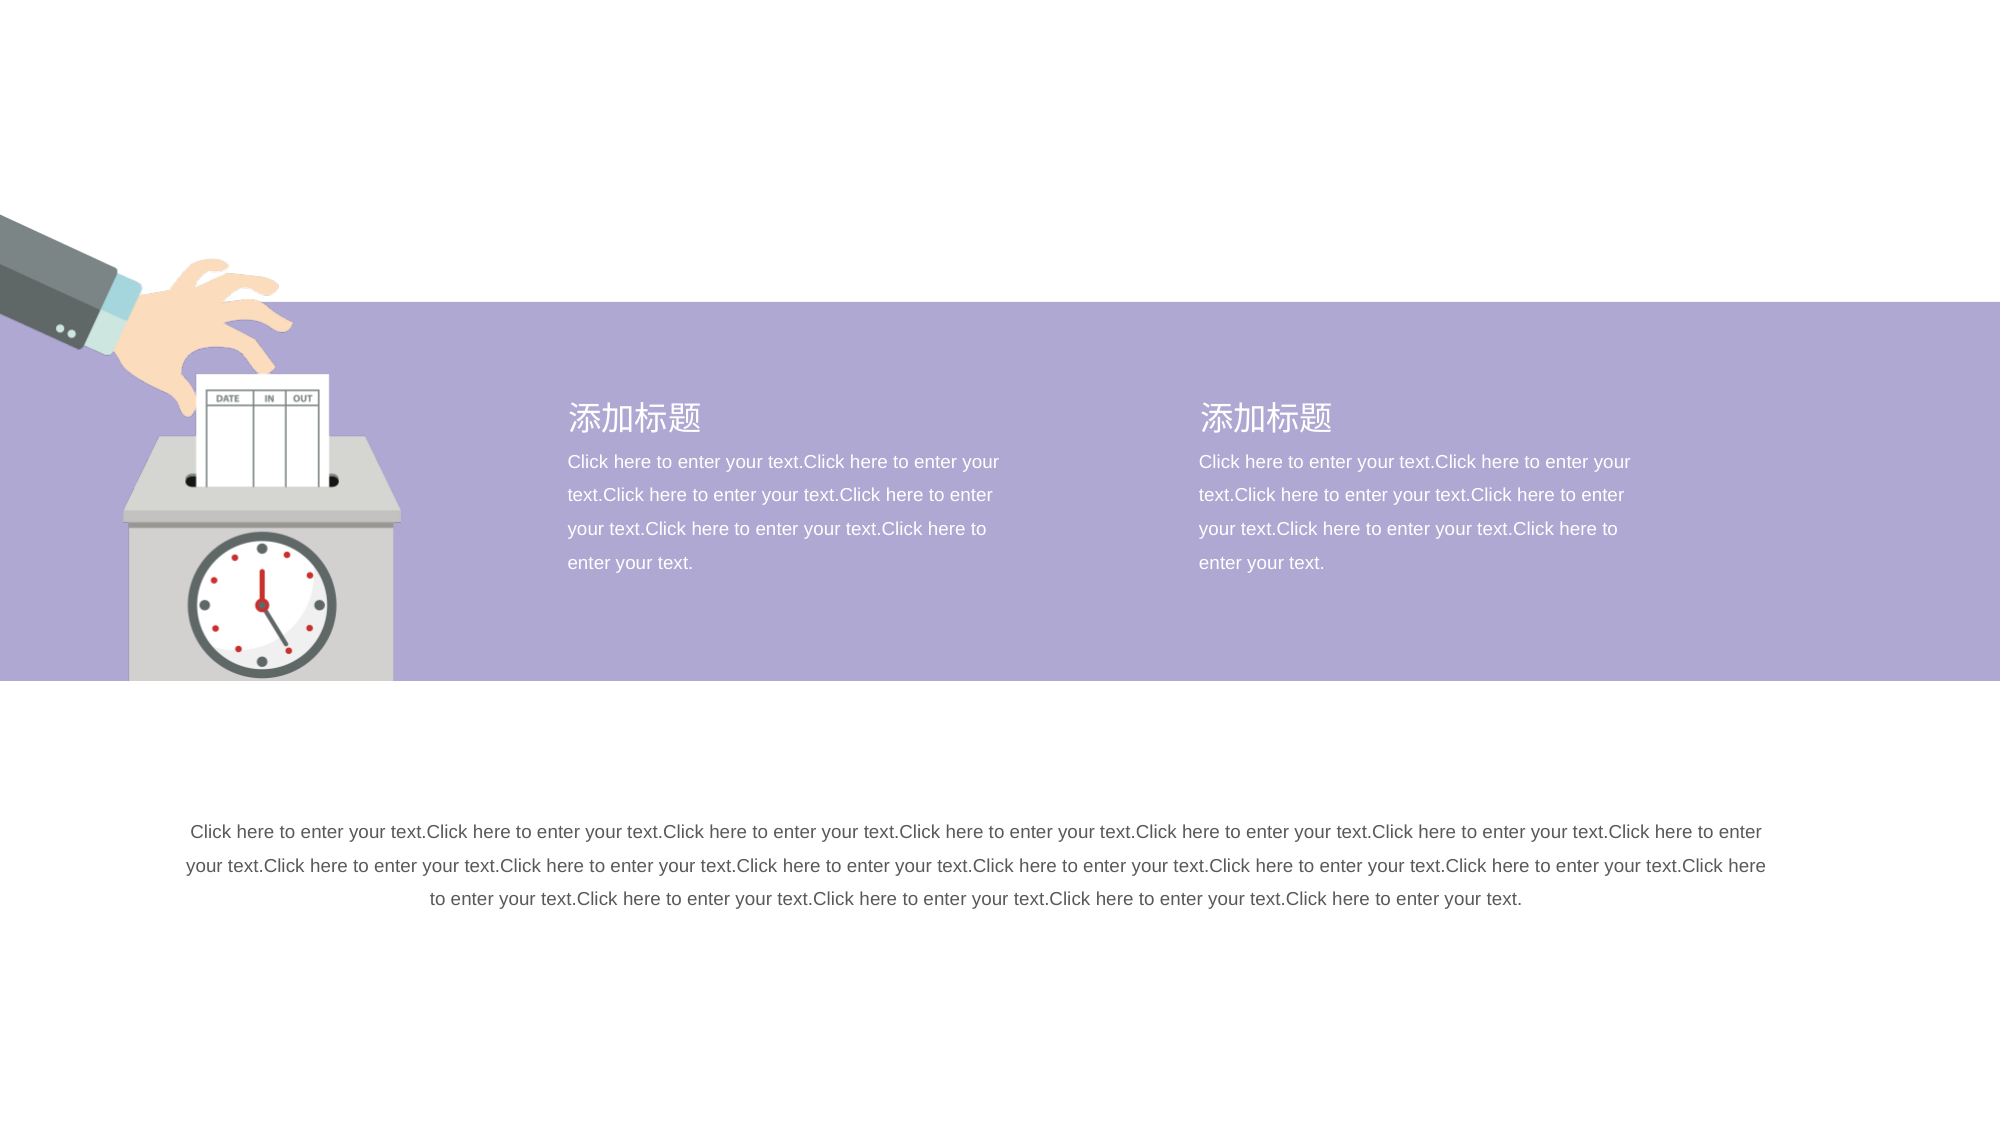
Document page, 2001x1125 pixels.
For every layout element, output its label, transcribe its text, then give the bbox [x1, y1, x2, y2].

picture [0, 214, 401, 681]
text_box Click here to enter your text.Click here to enter your text.Click here to enter your text.Click here to enter your text.Click here to enter your text.Click here to enter your text. [1184, 430, 1650, 581]
text_box Click here to enter your text.Click here to enter your text.Click here to enter your text.Click here to enter your text.Click here to enter your text.Click here to enter your text. [552, 430, 1019, 581]
text_box 添加标题 [553, 390, 717, 430]
text_box [0, 301, 2000, 682]
text_box 添加标题 [1185, 390, 1348, 430]
text_box Click here to enter your text.Click here to enter your text.Click here to enter your text.Click here to enter your text.Click here to enter your text.Click here to enter your text.Click here to enter your text.Click here to enter your text.Click here to enter your text.Click here to enter your text.Click here to enter your text.Click here to enter your text.Click here to enter your text.Click here to enter your text.Click here to enter your text.Click here to enter your text.Click here to enter your text.Click here to enter your text. [168, 801, 1783, 917]
